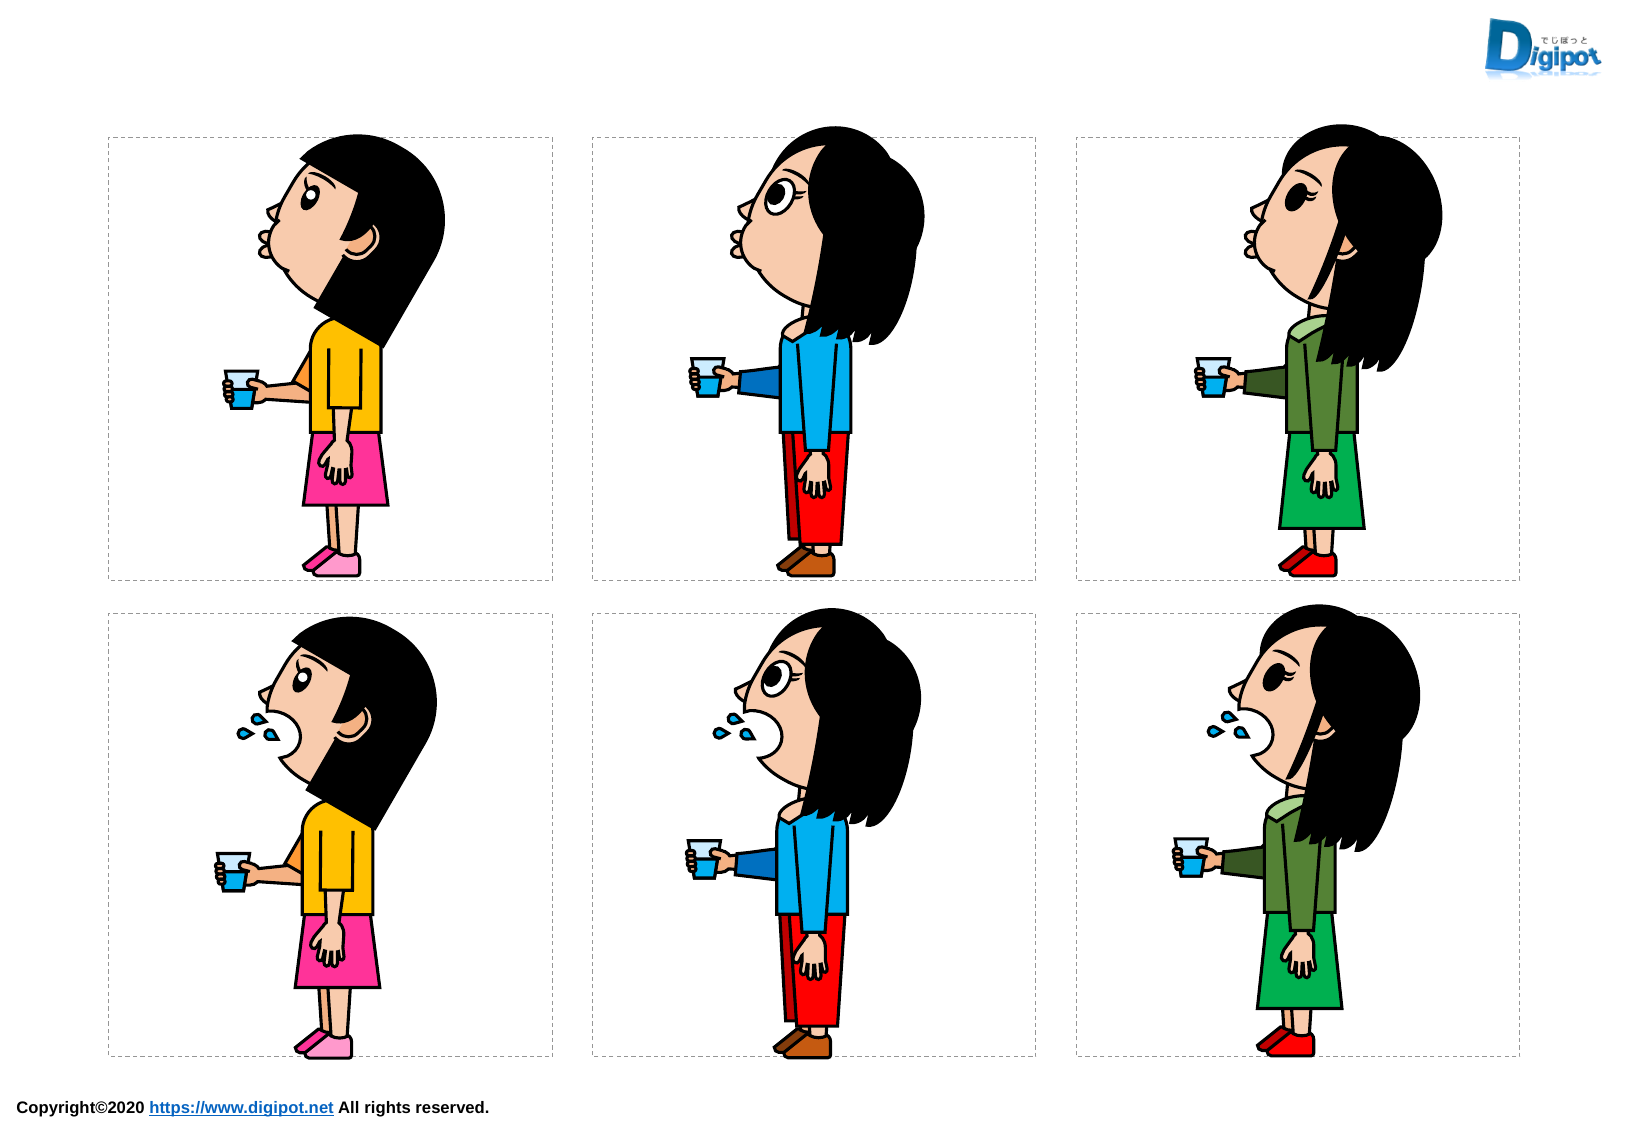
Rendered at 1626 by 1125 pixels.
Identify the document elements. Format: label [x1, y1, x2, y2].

text_box [215, 619, 431, 1059]
text_box [223, 136, 440, 576]
text_box [686, 616, 924, 1058]
picture [1485, 18, 1602, 82]
text_box [689, 134, 927, 576]
text_box [1195, 125, 1439, 576]
text_box [1173, 605, 1416, 1056]
